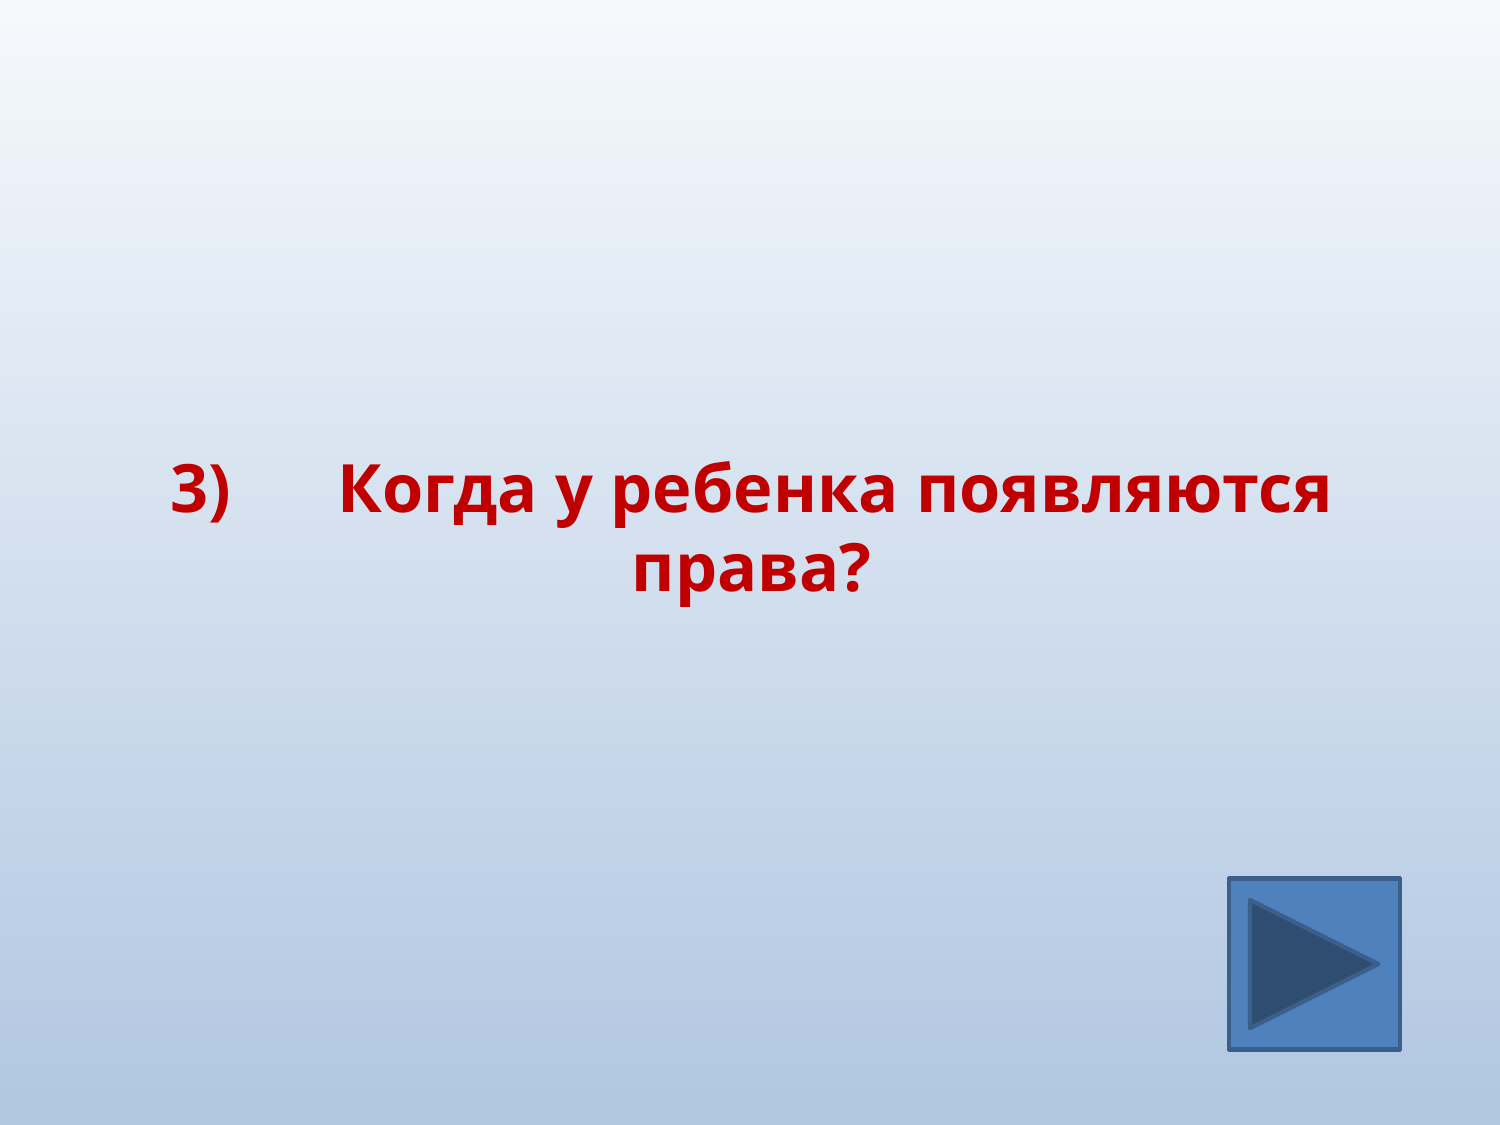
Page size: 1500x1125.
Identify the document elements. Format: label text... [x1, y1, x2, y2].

list 3) Когда у ребенка появляются права? [76, 251, 1427, 994]
text_box [1227, 876, 1402, 1052]
